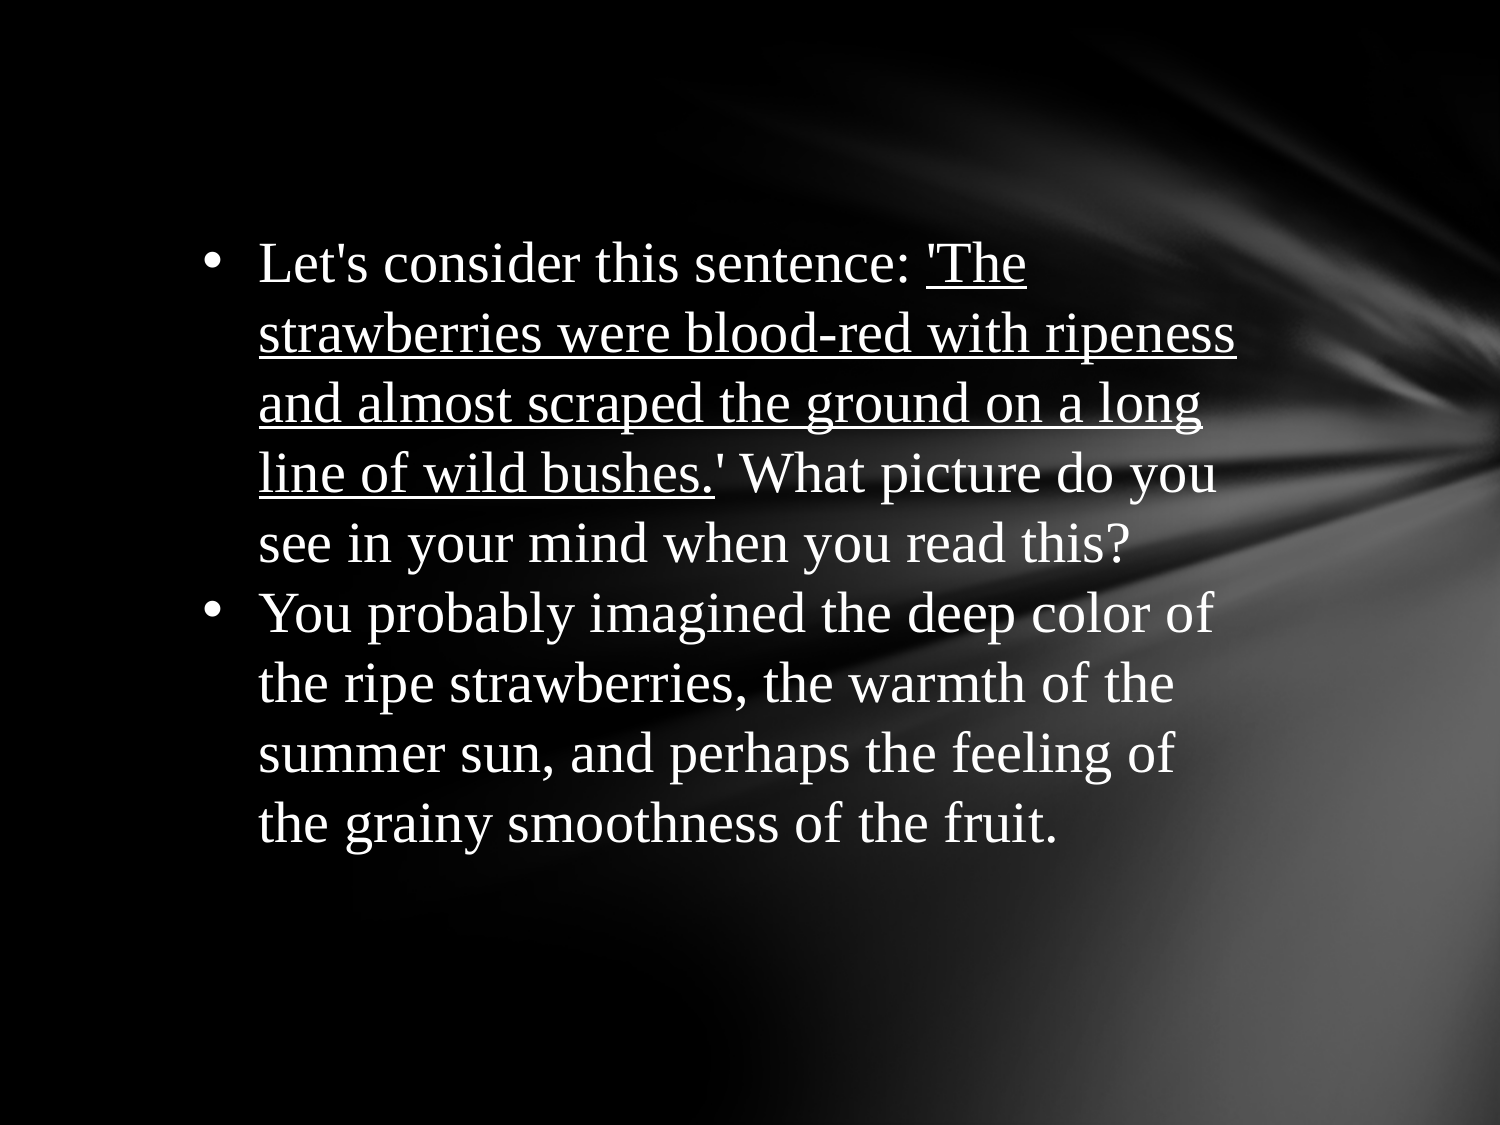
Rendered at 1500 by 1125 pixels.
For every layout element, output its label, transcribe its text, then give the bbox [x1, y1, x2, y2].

text_box Let's consider this sentence: 'The strawberries were blood-red with ripeness and almost scraped the ground on a long line of wild bushes.' What picture do you see in your mind when you read this? You probably imagined the deep color of the ripe strawberries, the warmth of the summer sun, and perhaps the feeling of the grainy smoothness of the fruit. [187, 216, 1253, 862]
